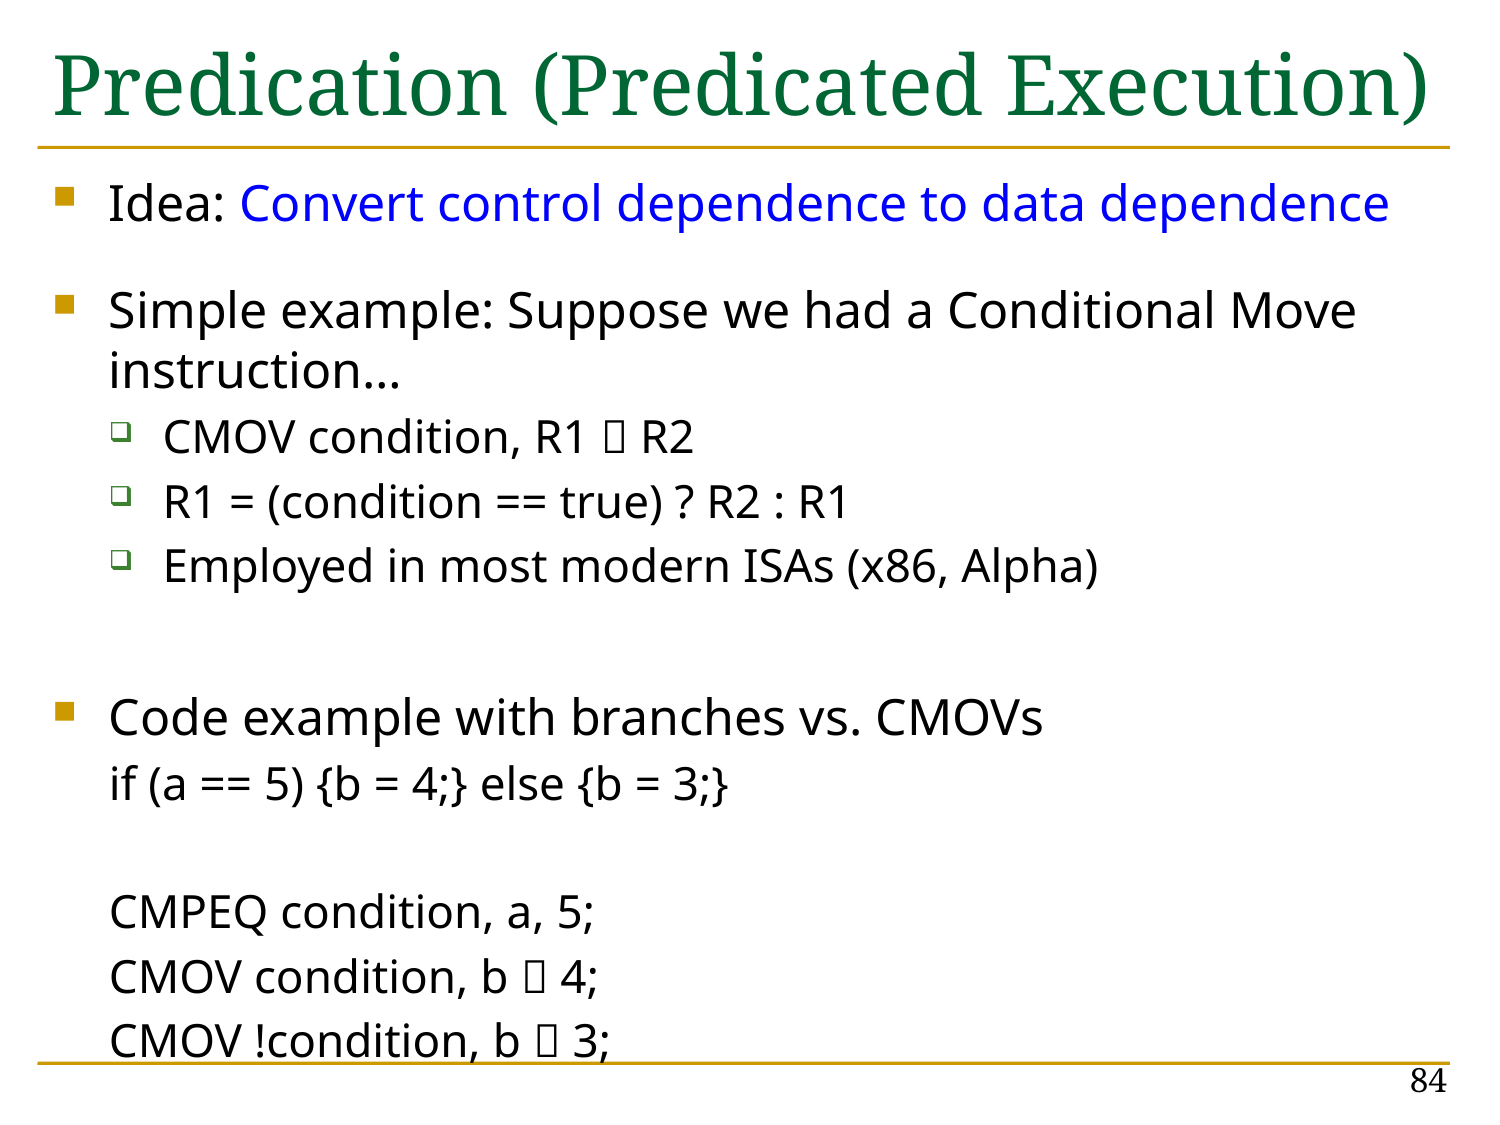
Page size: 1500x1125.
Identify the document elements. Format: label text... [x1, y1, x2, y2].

list Idea: Convert control dependence to data dependence Simple example: Suppose we had a Conditional Move instruction… CMOV condition, R1  R2 R1 = (condition == true) ? R2 : R1 Employed in most modern ISAs (x86, Alpha) Code example with branches vs. CMOVs if (a == 5) {b = 4;} else {b = 3;} CMPEQ condition, a, 5; CMOV condition, b  4; CMOV !condition, b  3; [37, 163, 1500, 1016]
slide_number 84 [1111, 1036, 1462, 1112]
title Predication (Predicated Execution) [37, 24, 1450, 163]
